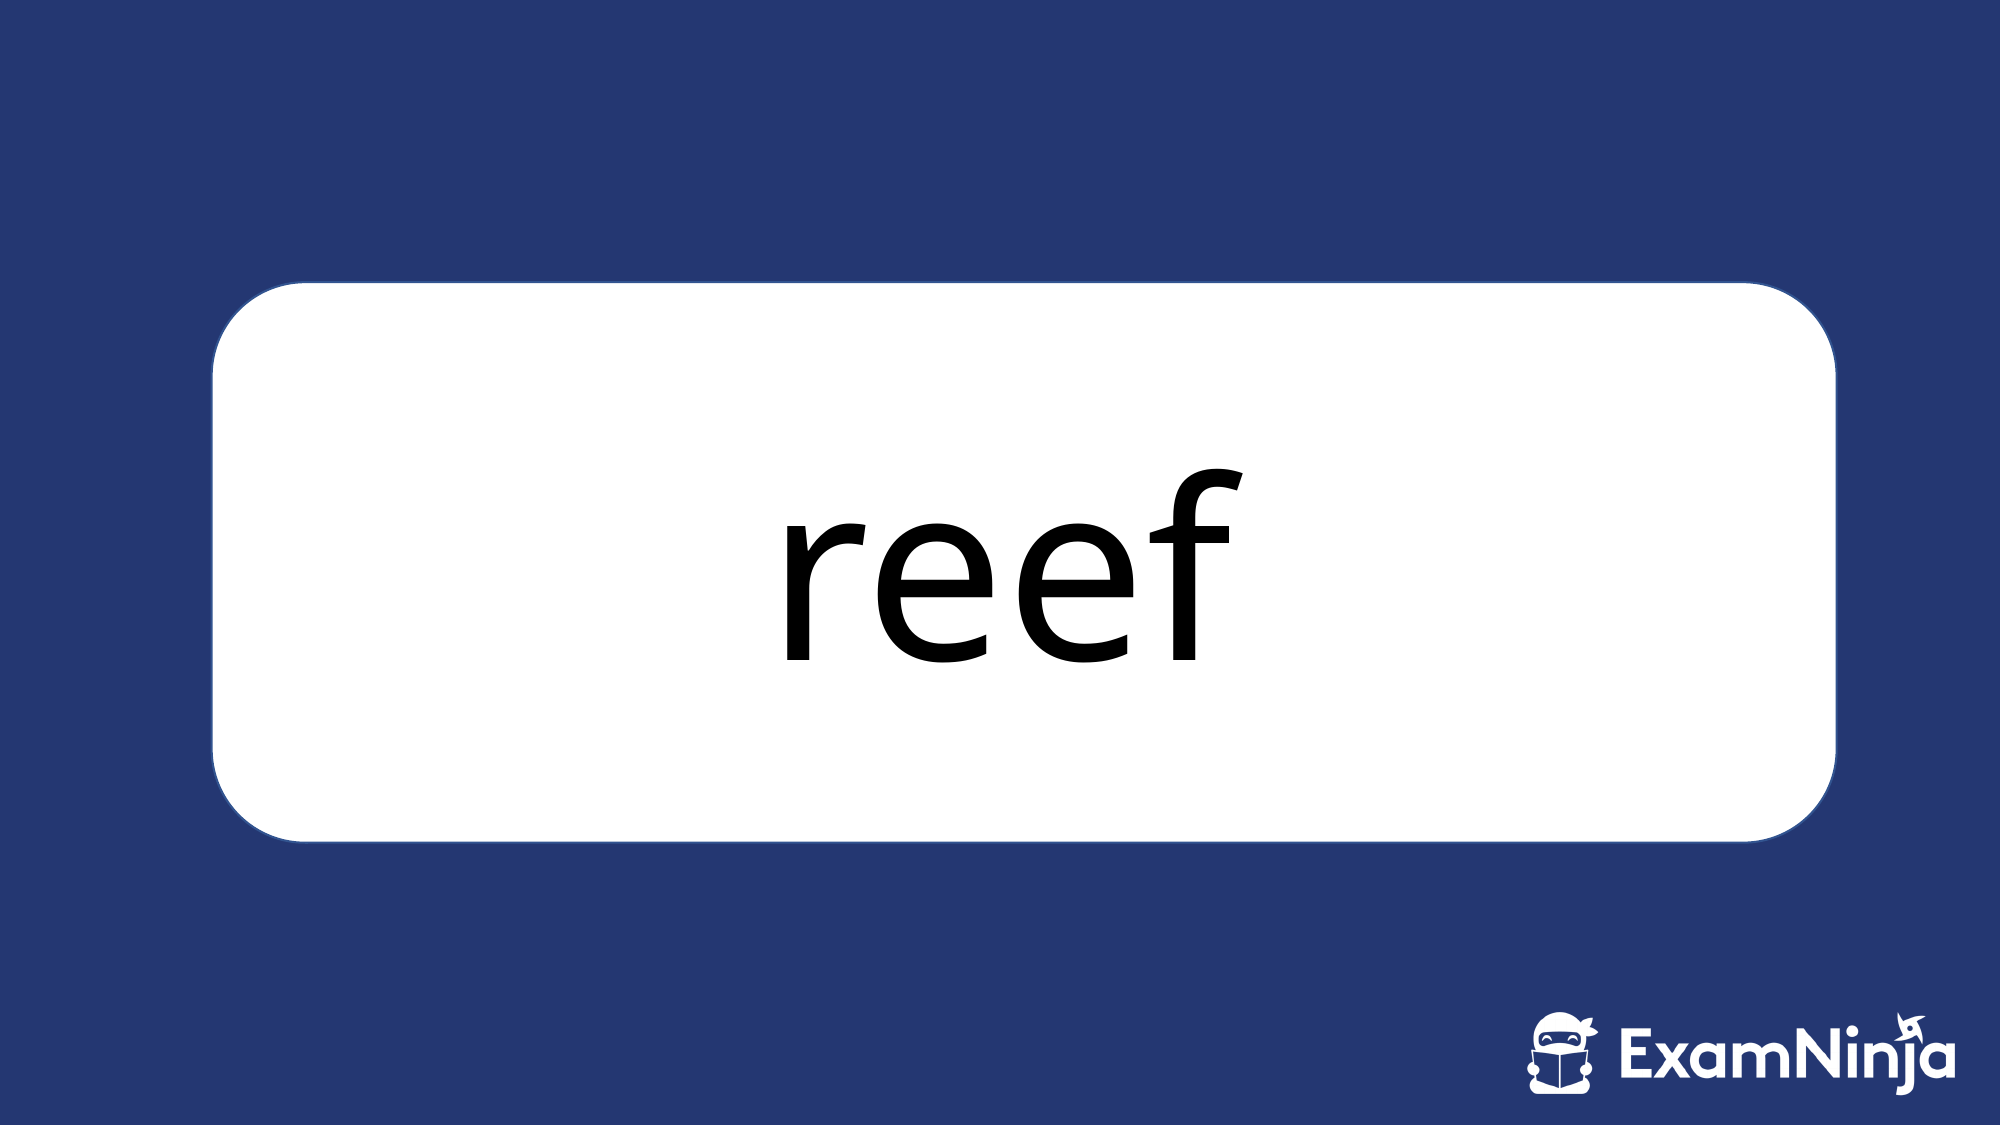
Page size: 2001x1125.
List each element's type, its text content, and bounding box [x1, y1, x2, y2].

text_box [210, 281, 1838, 403]
picture [1501, 1003, 1979, 1102]
text_box reef [143, 403, 1857, 719]
text_box [210, 719, 1838, 844]
